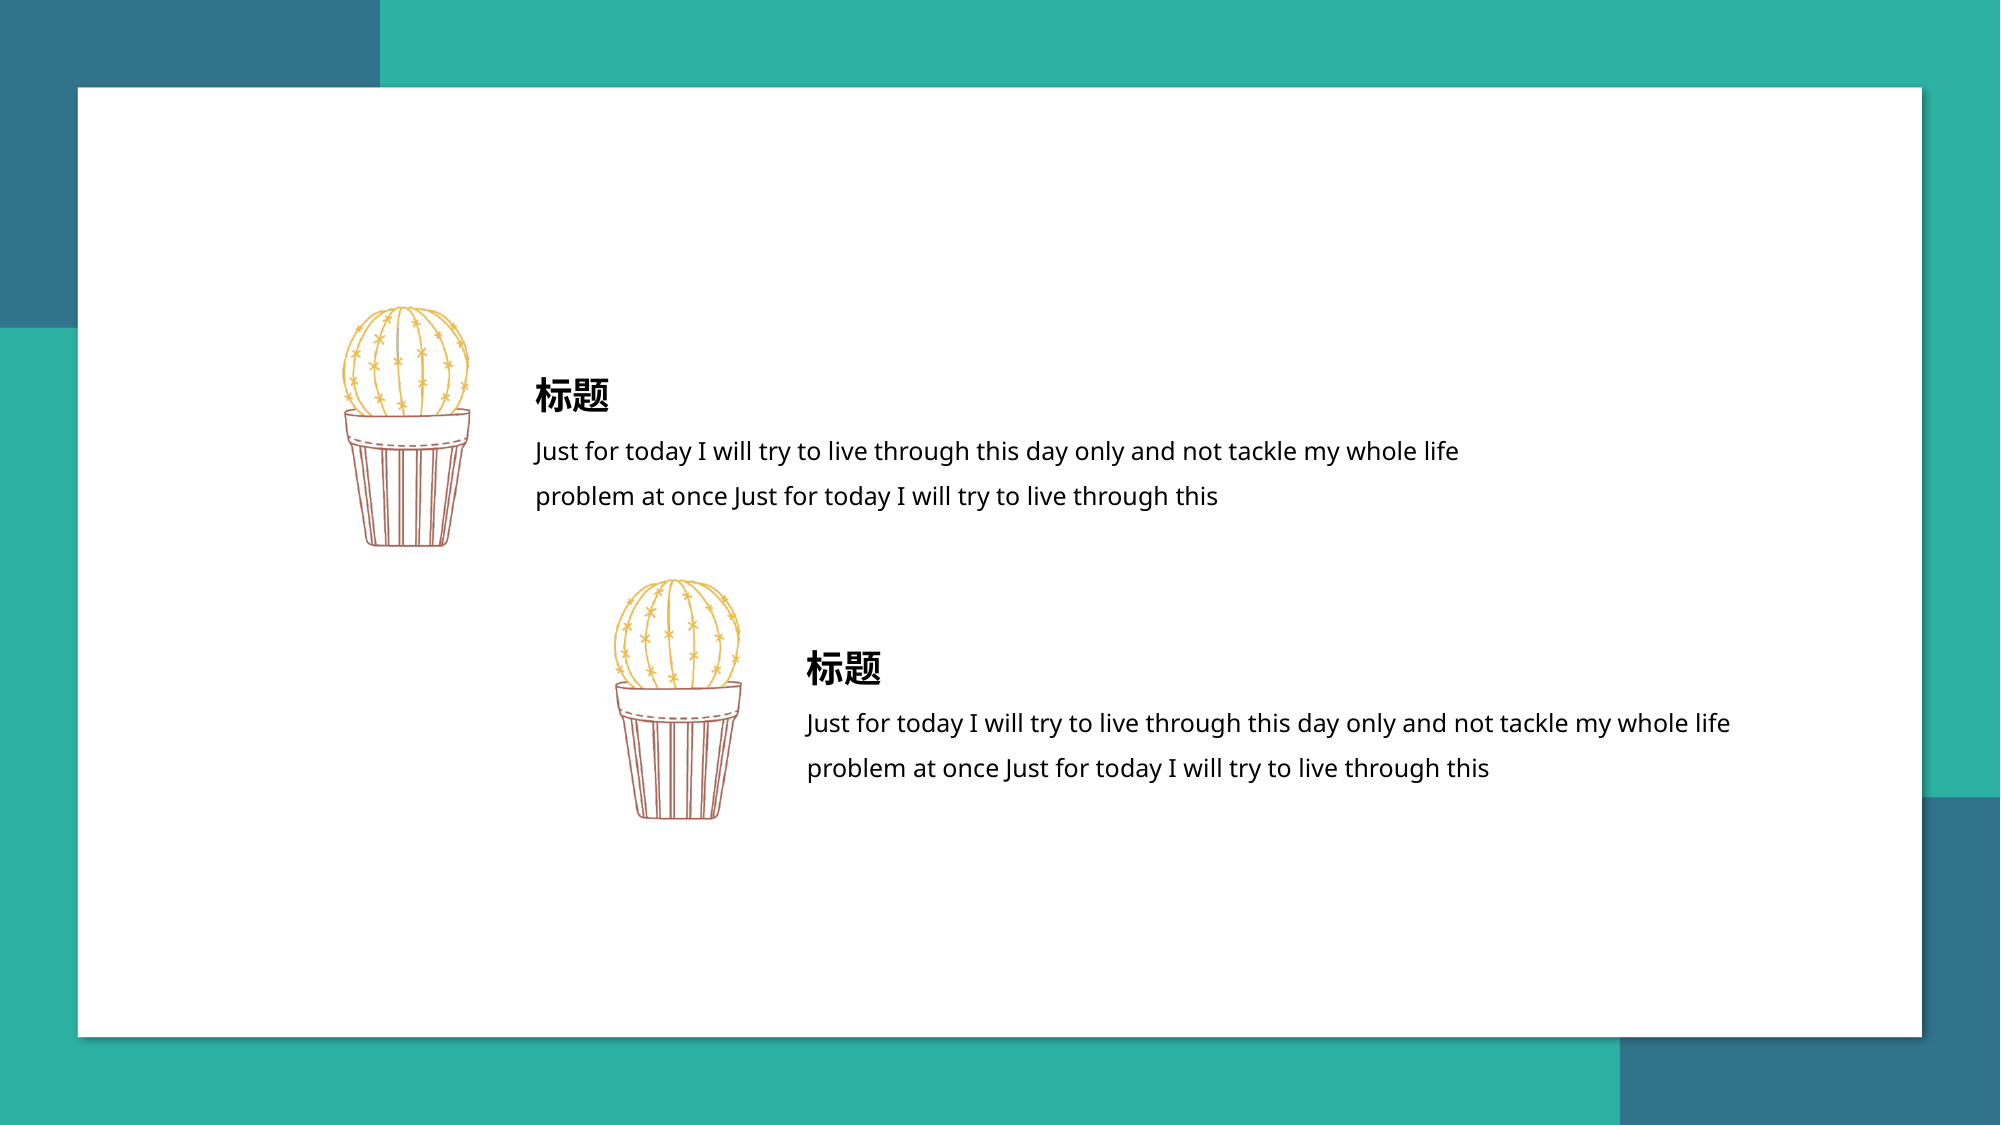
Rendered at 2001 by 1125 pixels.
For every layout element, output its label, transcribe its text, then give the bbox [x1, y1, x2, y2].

picture [600, 489, 742, 824]
text_box 标题 [520, 364, 722, 413]
text_box [77, 87, 1923, 1038]
text_box Just for today I will try to live through this day only and not tackle my whole life problem at once Just for today I will try to live through this [792, 685, 1793, 791]
picture [328, 216, 471, 551]
text_box 标题 [792, 637, 993, 685]
text_box Just for today I will try to live through this day only and not tackle my whole life problem at once Just for today I will try to live through this [520, 413, 1521, 518]
